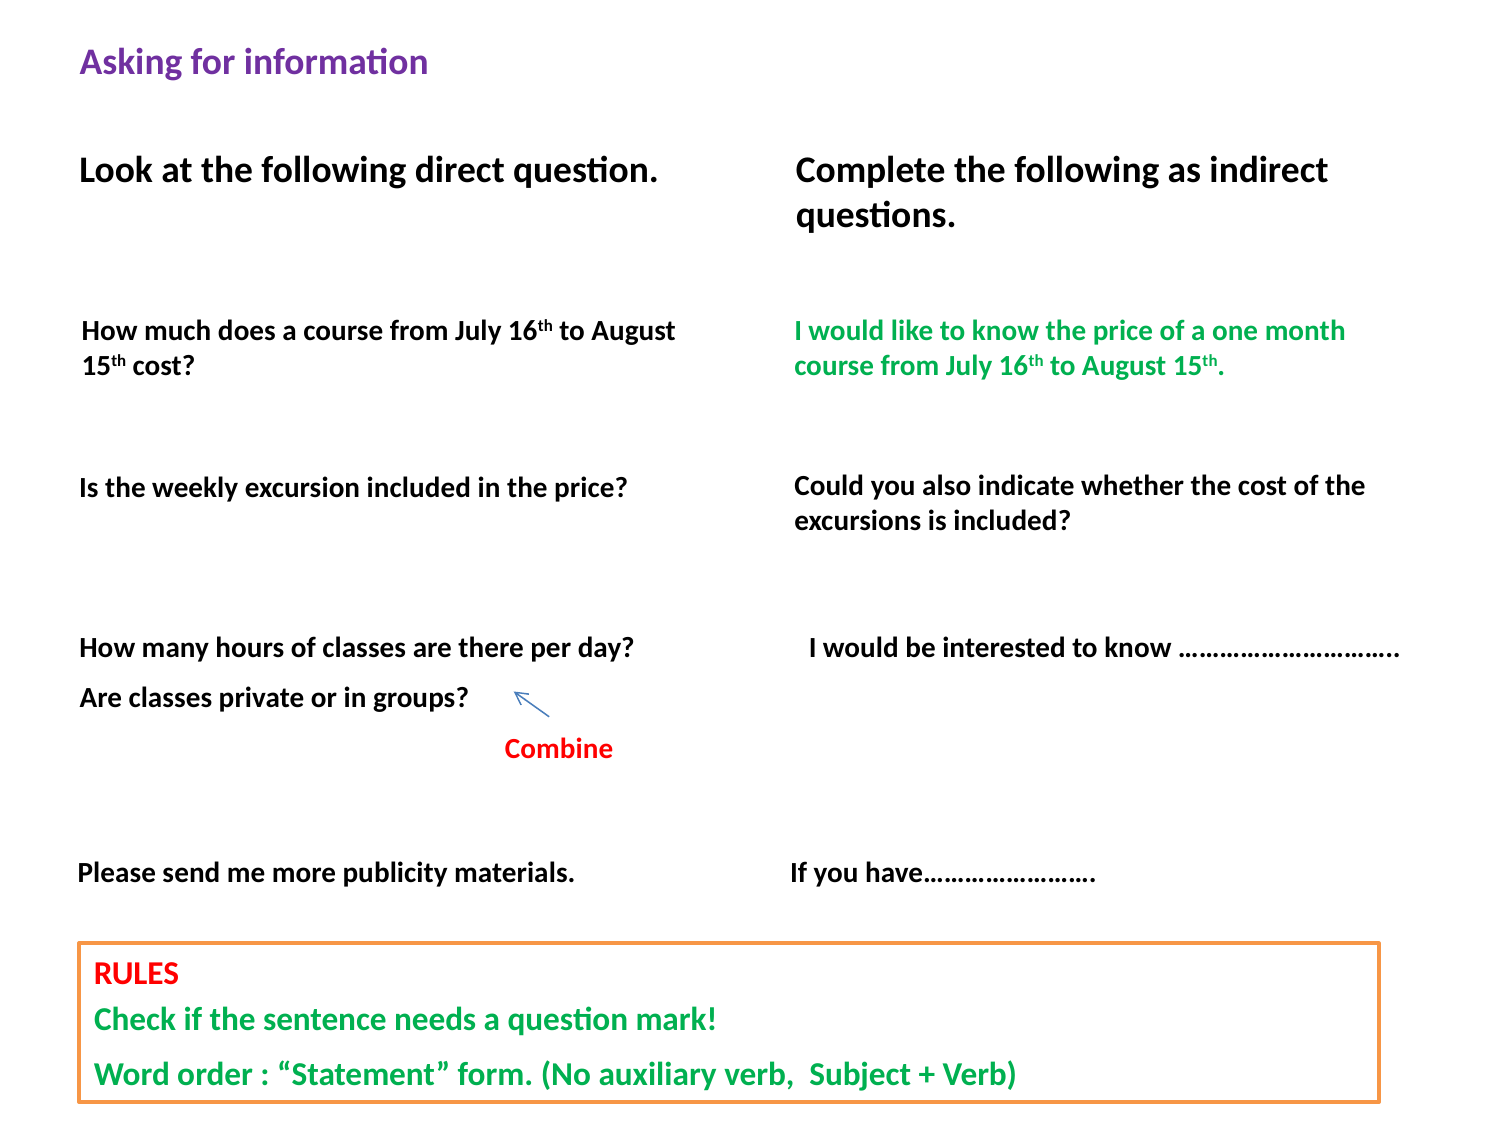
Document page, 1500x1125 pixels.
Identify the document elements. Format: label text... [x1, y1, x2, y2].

text_box Complete the following as indirect questions. [781, 138, 1422, 243]
text_box [77, 941, 1381, 1104]
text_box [513, 691, 550, 717]
text_box If you have……………………. [775, 845, 1416, 896]
text_box Could you also indicate whether the cost of the excursions is included? [779, 459, 1420, 544]
text_box Combine [490, 721, 643, 772]
text_box How much does a course from July 16th to August 15th cost? [66, 304, 708, 389]
text_box Look at the following direct question. [64, 137, 705, 197]
text_box Please send me more publicity materials. [62, 845, 704, 896]
text_box I would be interested to know ………………………….. [794, 620, 1435, 671]
text_box How many hours of classes are there per day? [64, 620, 705, 671]
text_box Asking for information [64, 29, 609, 90]
text_box RULES [79, 943, 207, 999]
text_box Are classes private or in groups? [64, 671, 706, 721]
text_box Is the weekly excursion included in the price? [64, 460, 705, 511]
text_box I would like to know the price of a one month course from July 16th to August 15th. [779, 304, 1420, 389]
